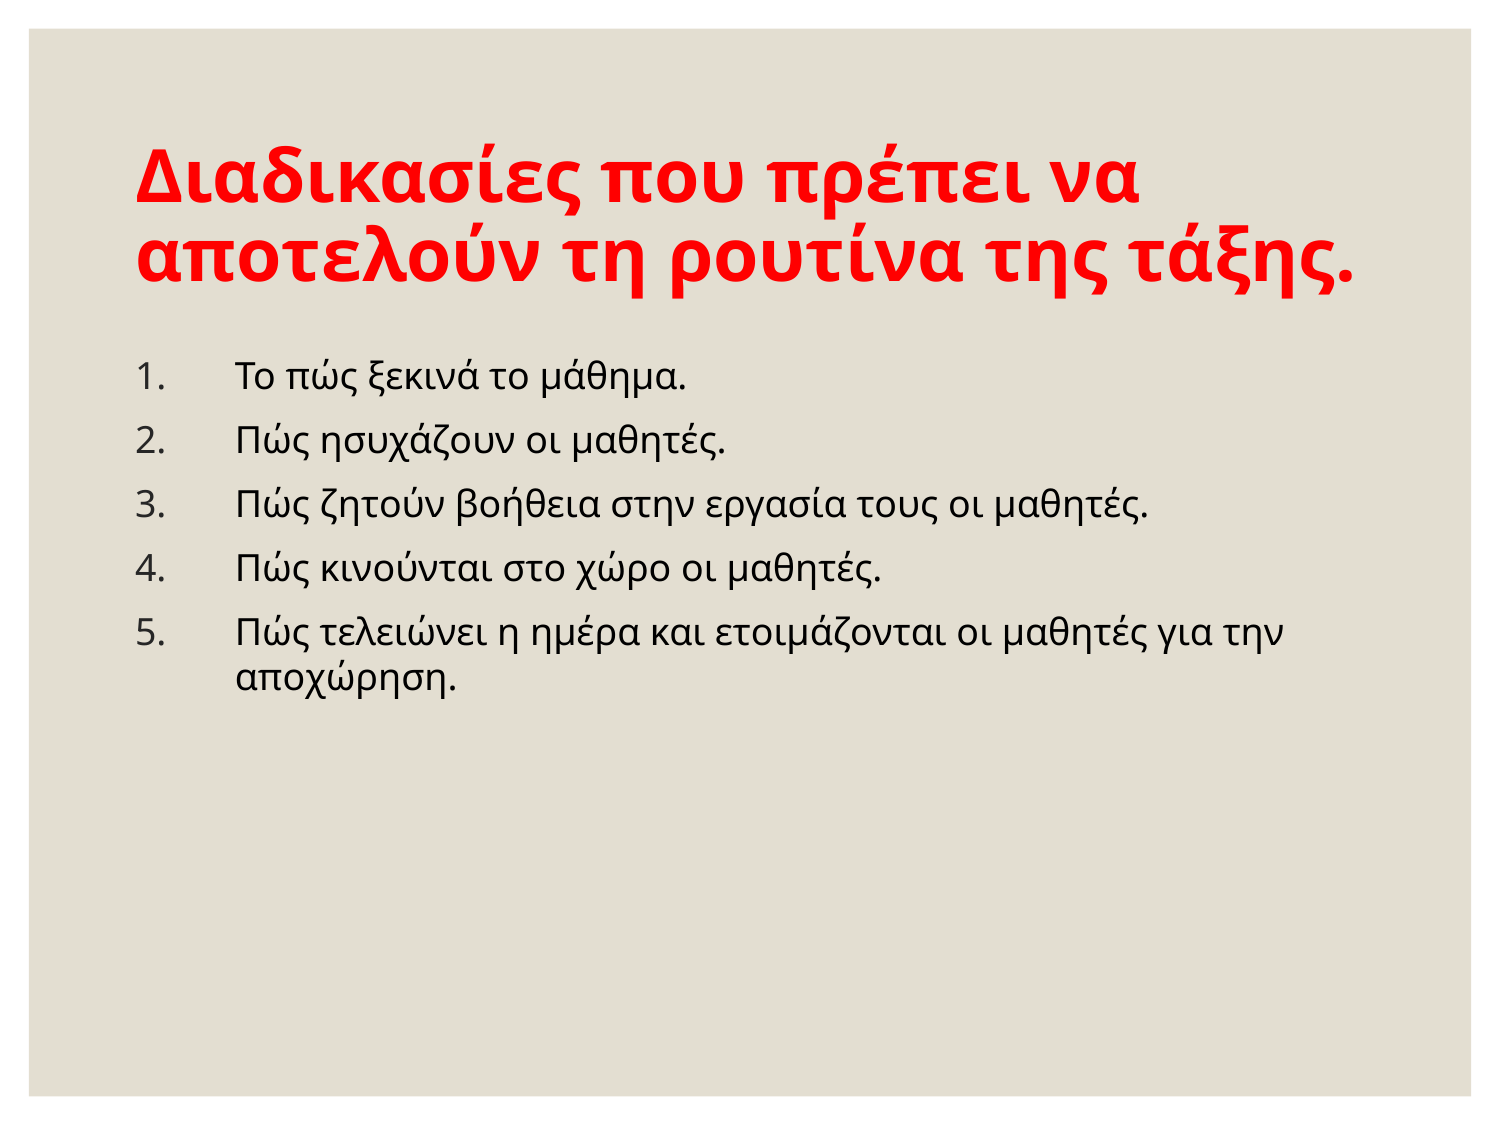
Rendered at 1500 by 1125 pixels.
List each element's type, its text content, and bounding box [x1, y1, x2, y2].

list Το πώς ξεκινά το μάθημα. Πώς ησυχάζουν οι μαθητές. Πώς ζητούν βοήθεια στην εργασία τους οι μαθητές. Πώς κινούνται στο χώρο οι μαθητές. Πώς τελειώνει η ημέρα και ετοιμάζονται οι μαθητές για την αποχώρηση. [120, 345, 1380, 990]
title Διαδικασίες που πρέπει να αποτελούν τη ρουτίνα της τάξης. [120, 105, 1380, 331]
